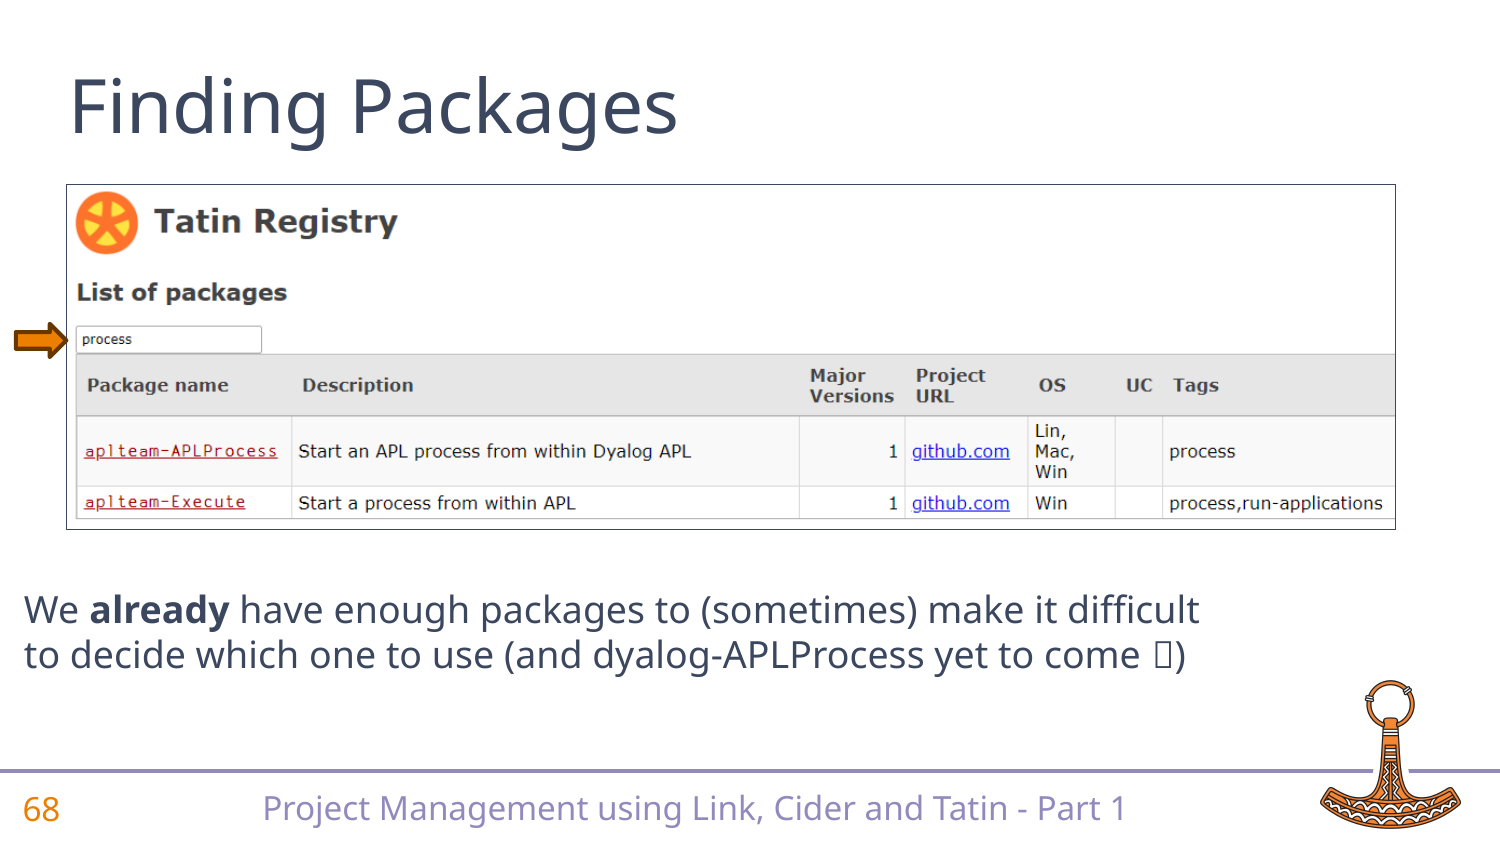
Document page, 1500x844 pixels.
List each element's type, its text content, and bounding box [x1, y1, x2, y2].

title Finding Packages [53, 43, 1203, 157]
text_box We already have enough packages to (sometimes) make it difficult to decide which one to use (and dyalog-APLProcess yet to come ) [9, 578, 1216, 684]
text_box [13, 321, 61, 359]
picture [1320, 680, 1461, 829]
picture [66, 184, 1396, 530]
